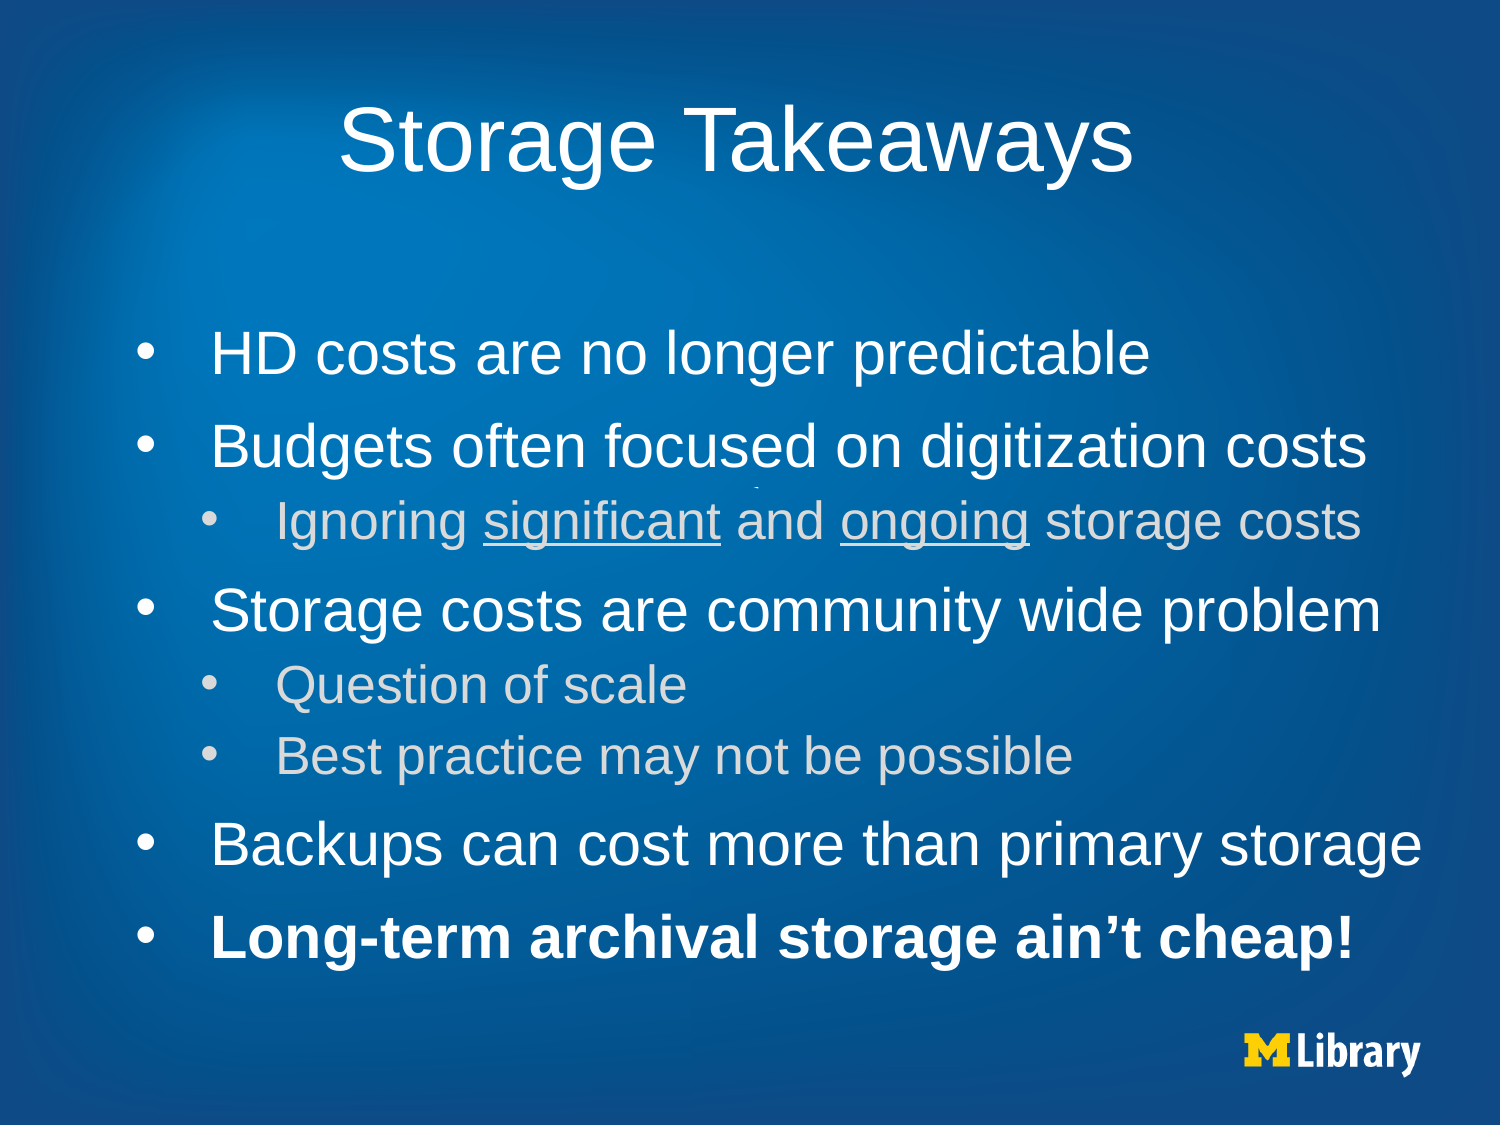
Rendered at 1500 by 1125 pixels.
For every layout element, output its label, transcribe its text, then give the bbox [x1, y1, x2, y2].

picture [0, 0, 1500, 1125]
list HD costs are no longer predictable Budgets often focused on digitization costs Ignoring significant and ongoing storage costs Storage costs are community wide problem Question of scale Best practice may not be possible Backups can cost more than primary storage Long-term archival storage ain’t cheap! [64, 298, 1445, 1050]
title Storage Takeaways [112, 40, 1388, 229]
